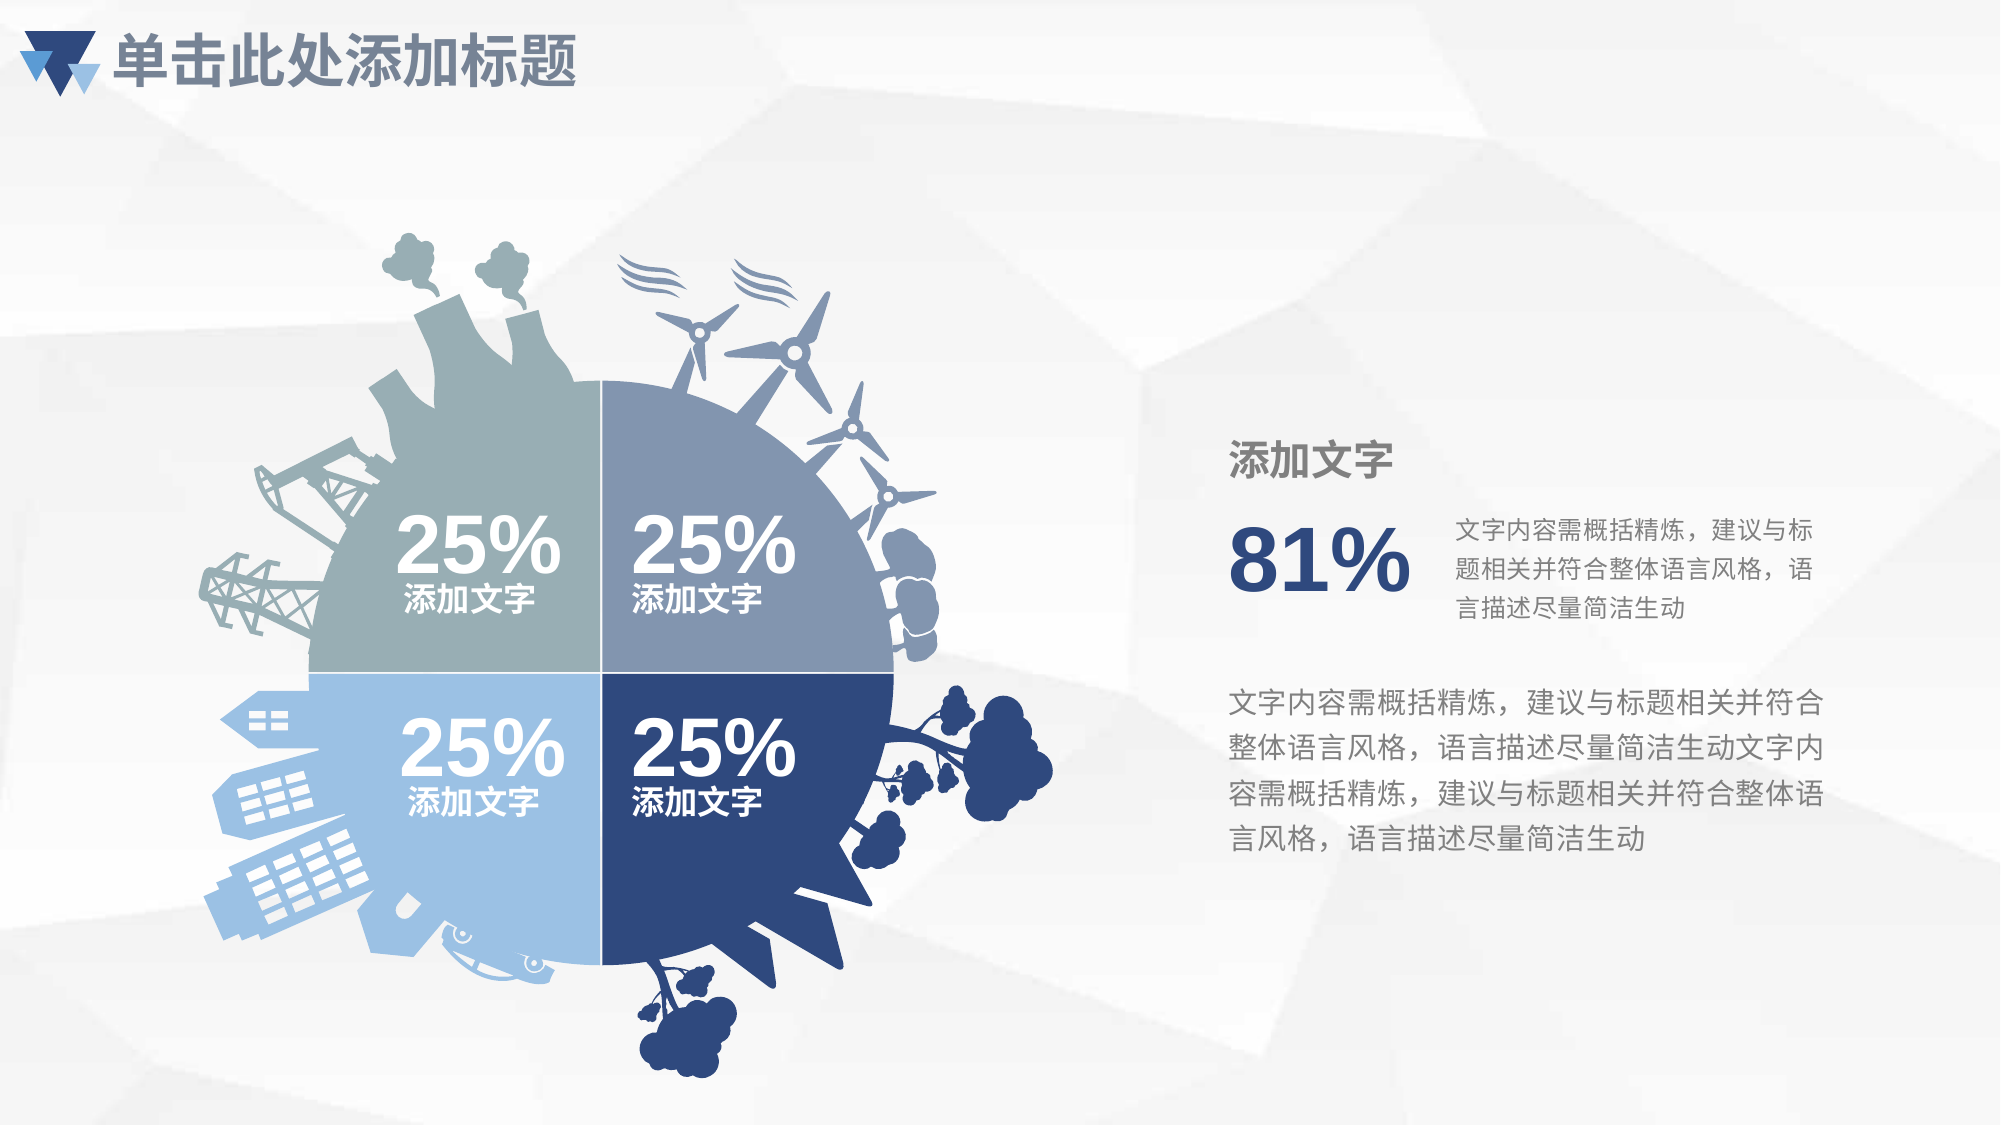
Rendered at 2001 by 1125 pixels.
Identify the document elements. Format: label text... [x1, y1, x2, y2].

text_box 81% [1213, 492, 1427, 617]
picture [0, 0, 2001, 1125]
text_box 添加文字 [1213, 426, 1411, 492]
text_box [602, 673, 1055, 1080]
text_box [203, 673, 601, 995]
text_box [197, 231, 601, 672]
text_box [602, 254, 940, 672]
text_box 文字内容需概括精炼，建议与标题相关并符合整体语言风格，语言描述尽量简洁生动 [1440, 498, 1851, 631]
text_box 文字内容需概括精炼，建议与标题相关并符合整体语言风格，语言描述尽量简洁生动文字内容需概括精炼，建议与标题相关并符合整体语言风格，语言描述尽量简洁生动 [1213, 666, 1851, 909]
